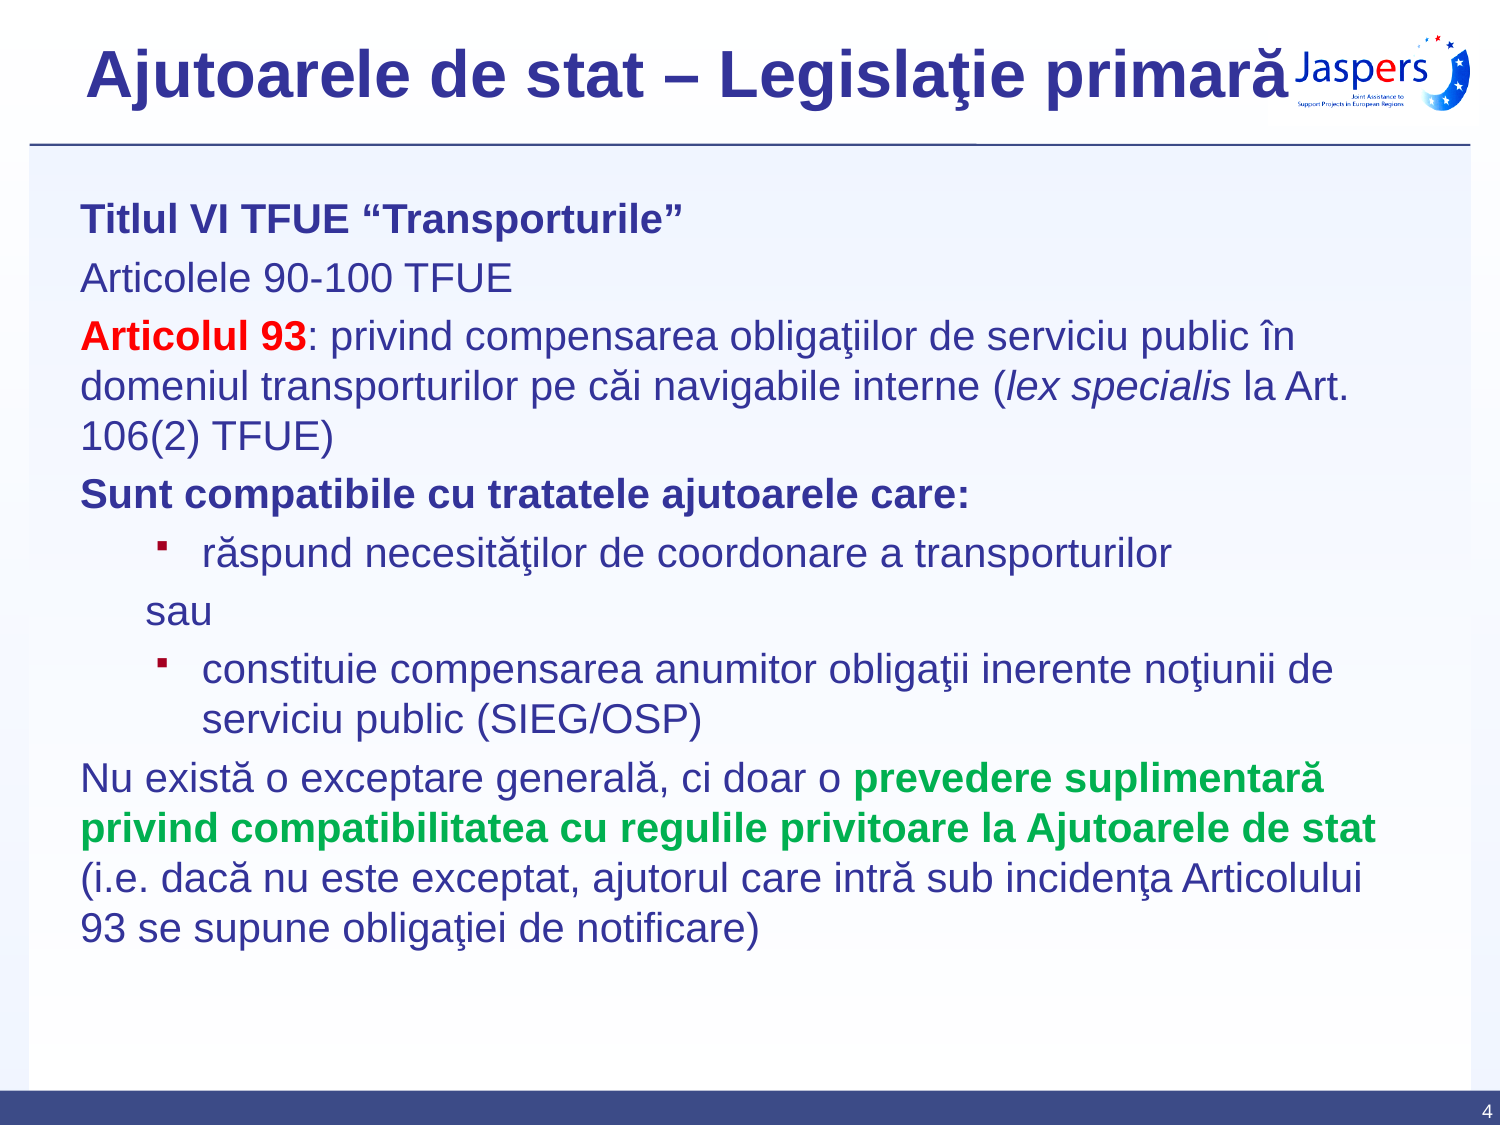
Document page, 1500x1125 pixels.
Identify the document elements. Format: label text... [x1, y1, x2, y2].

list Titlul VI TFUE “Transporturile” Articolele 90-100 TFUE Articolul 93: privind compensarea obligaţiilor de serviciu public în domeniul transporturilor pe căi navigabile interne (lex specialis la Art. 106(2) TFUE) Sunt compatibile cu tratatele ajutoarele care: răspund necesităţilor de coordonare a transporturilor sau constituie compensarea anumitor obligaţii inerente noţiunii de serviciu public (SIEG/OSP) Nu există o exceptare generală, ci doar o prevedere suplimentară privind compatibilitatea cu regulile privitoare la Ajutoarele de stat (i.e. dacă nu este exceptat, ajutorul care intră sub incidenţa Articolului 93 se supune obligaţiei de notificare) [64, 184, 1412, 999]
title Ajutoarele de stat – Legislaţie primară [0, 0, 1438, 142]
slide_number 4 [1195, 1091, 1500, 1125]
